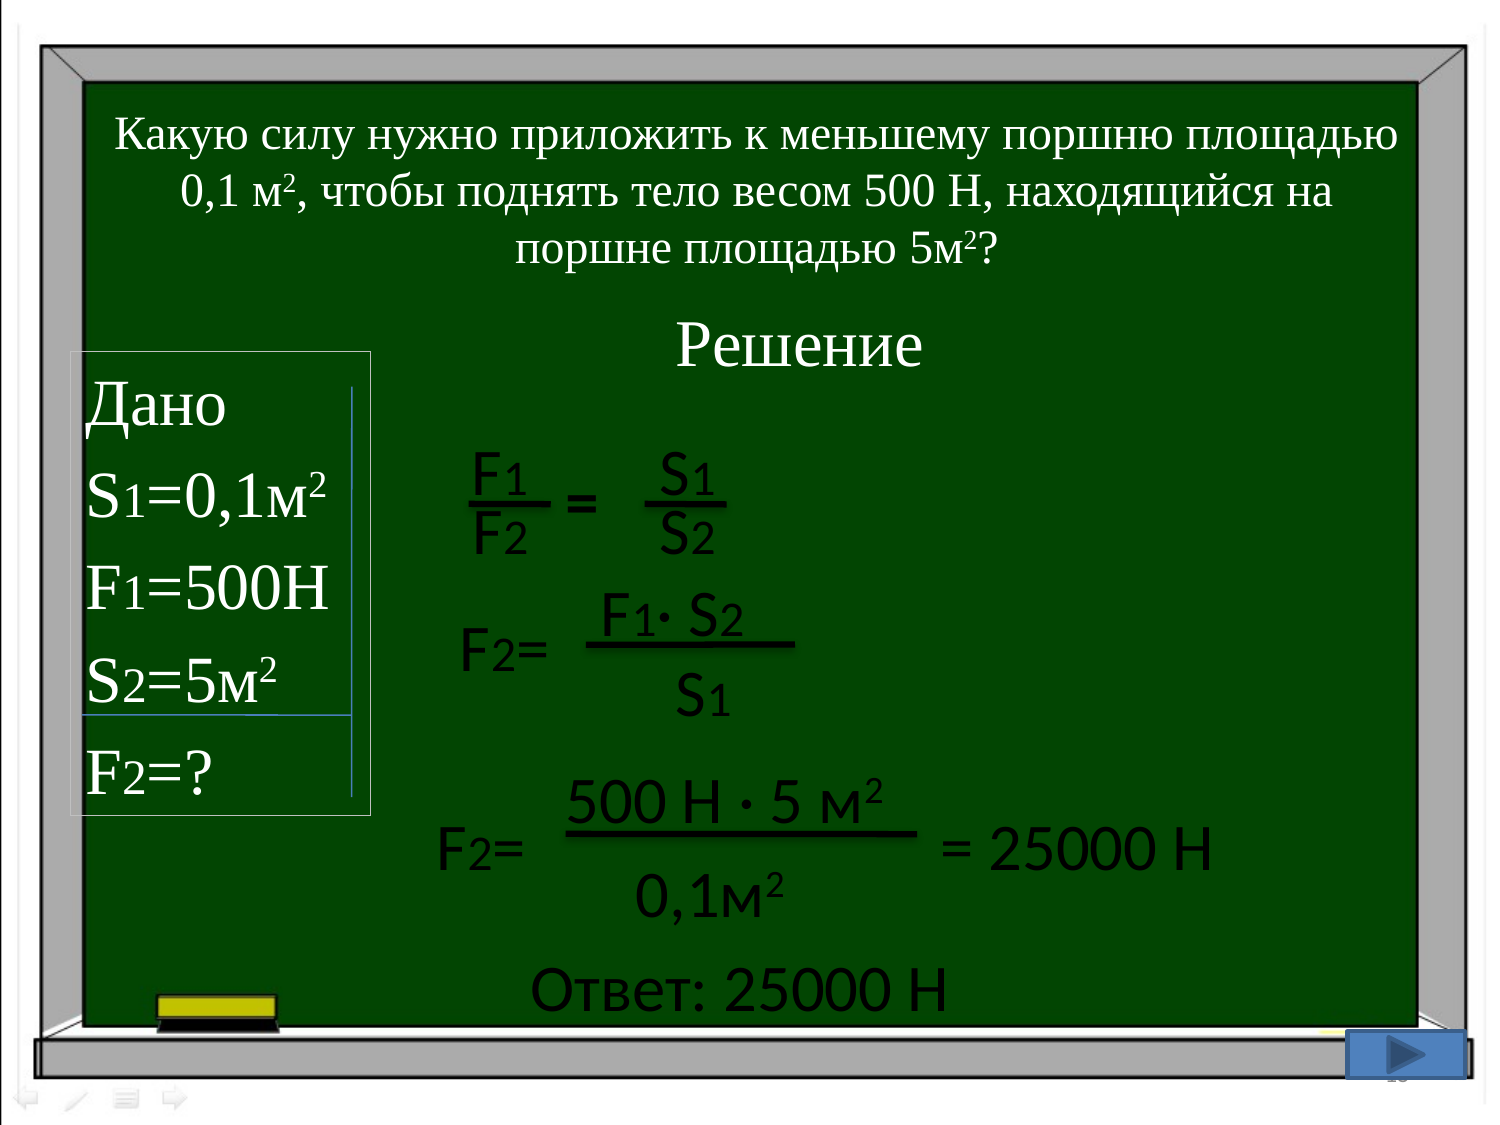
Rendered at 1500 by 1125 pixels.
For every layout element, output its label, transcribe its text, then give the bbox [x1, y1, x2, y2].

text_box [456, 421, 732, 542]
list Дано S1=0,1м2 F1=500H S2=5м2 F2=? [70, 351, 371, 816]
text_box Ответ: 25000 Н [515, 937, 1125, 1033]
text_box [445, 597, 796, 734]
text_box = 25000 Н [925, 796, 1313, 892]
slide_number 15 [1074, 1042, 1425, 1103]
text_box F2= [421, 796, 563, 892]
text_box [1345, 1029, 1467, 1080]
text_box 0,1м2 [621, 846, 879, 937]
picture [0, 0, 1500, 1125]
text_box 500 Н · 5 м2 [550, 749, 1008, 845]
title Какую силу нужно приложить к меньшему поршню площадью 0,1 м2, чтобы поднять тело весом 500 Н, находящийся на поршне площадью 5м2? [82, 93, 1432, 282]
text_box Решение [456, 292, 1161, 388]
